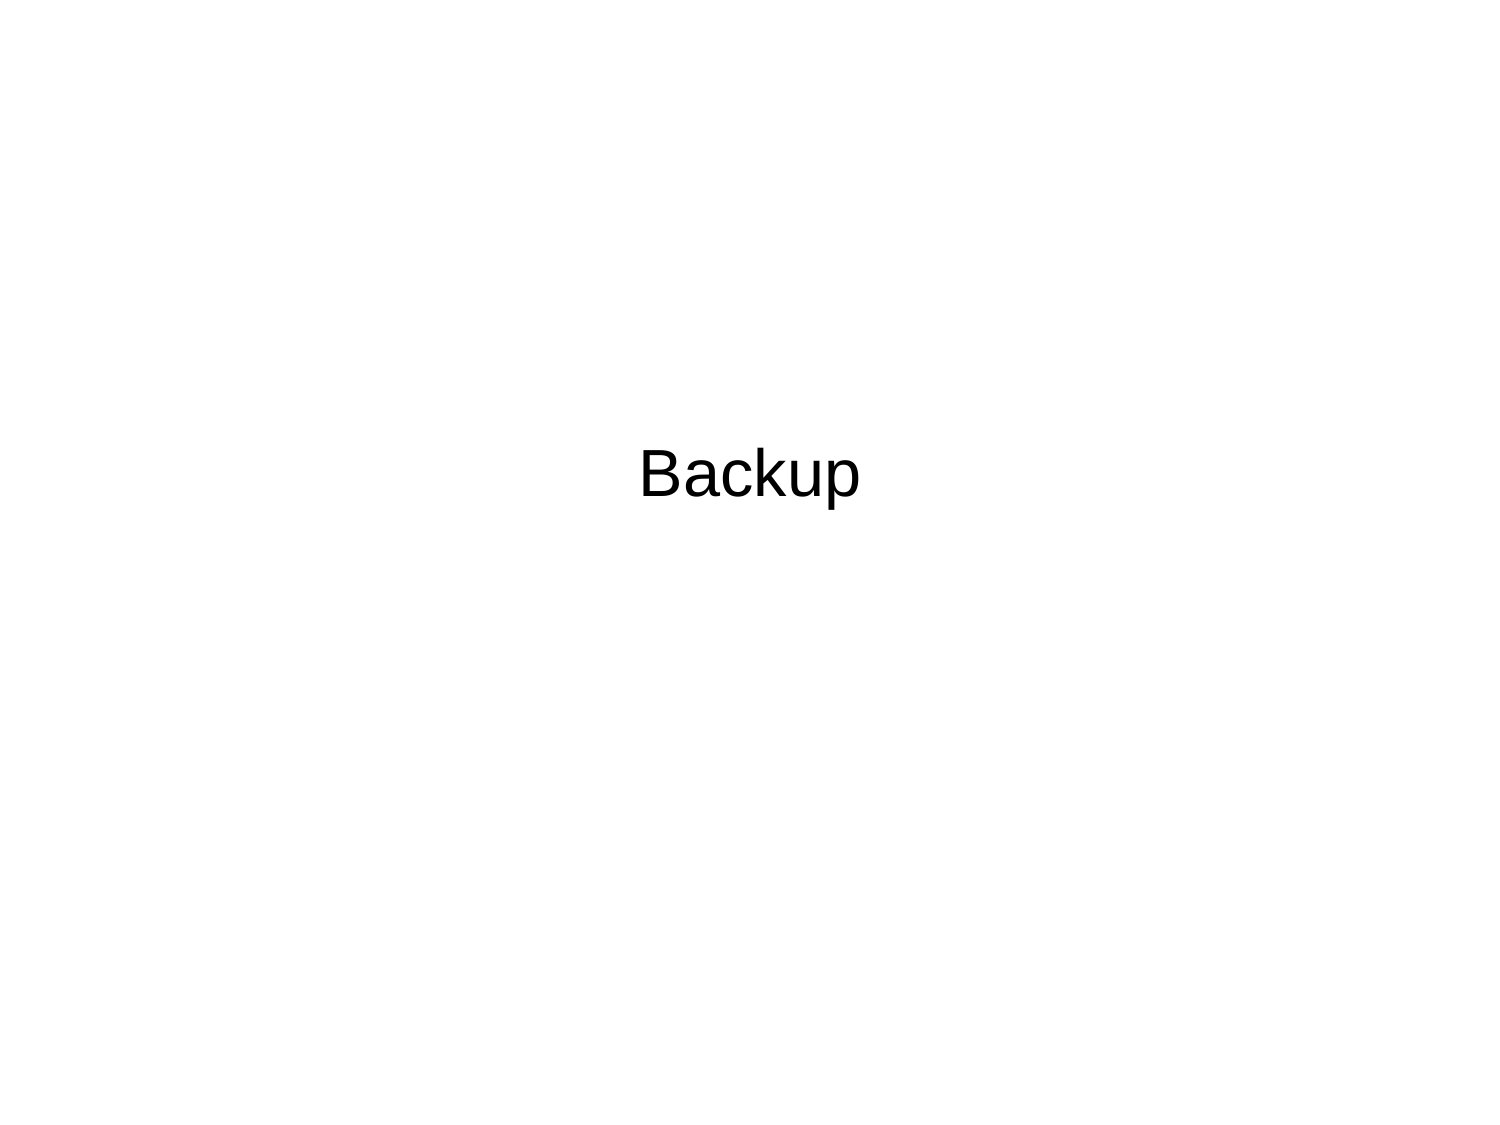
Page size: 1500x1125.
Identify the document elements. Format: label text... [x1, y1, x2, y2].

title Backup [112, 349, 1388, 591]
